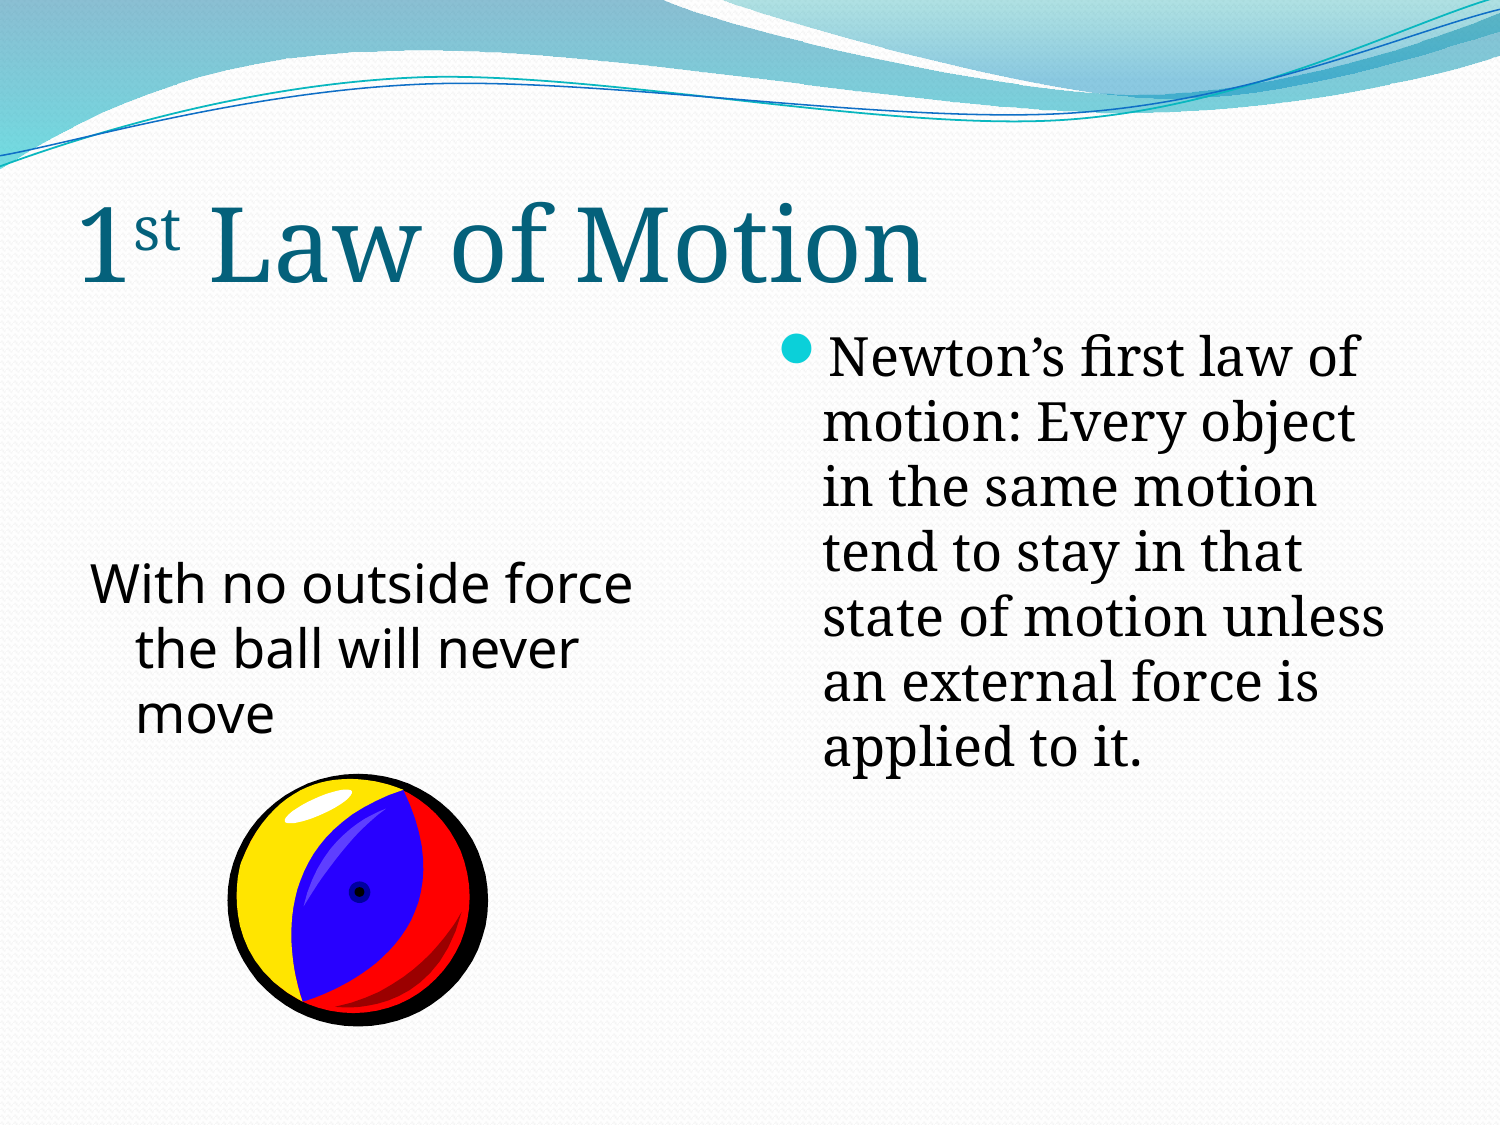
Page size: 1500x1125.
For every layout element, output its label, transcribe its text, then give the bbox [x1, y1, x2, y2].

title 1st Law of Motion [75, 115, 1425, 303]
picture [212, 737, 489, 1027]
list With no outside force the ball will never move [75, 314, 738, 1043]
list Newton’s first law of motion: Every object in the same motion tend to stay in that state of motion unless an external force is applied to it. [762, 314, 1425, 1043]
